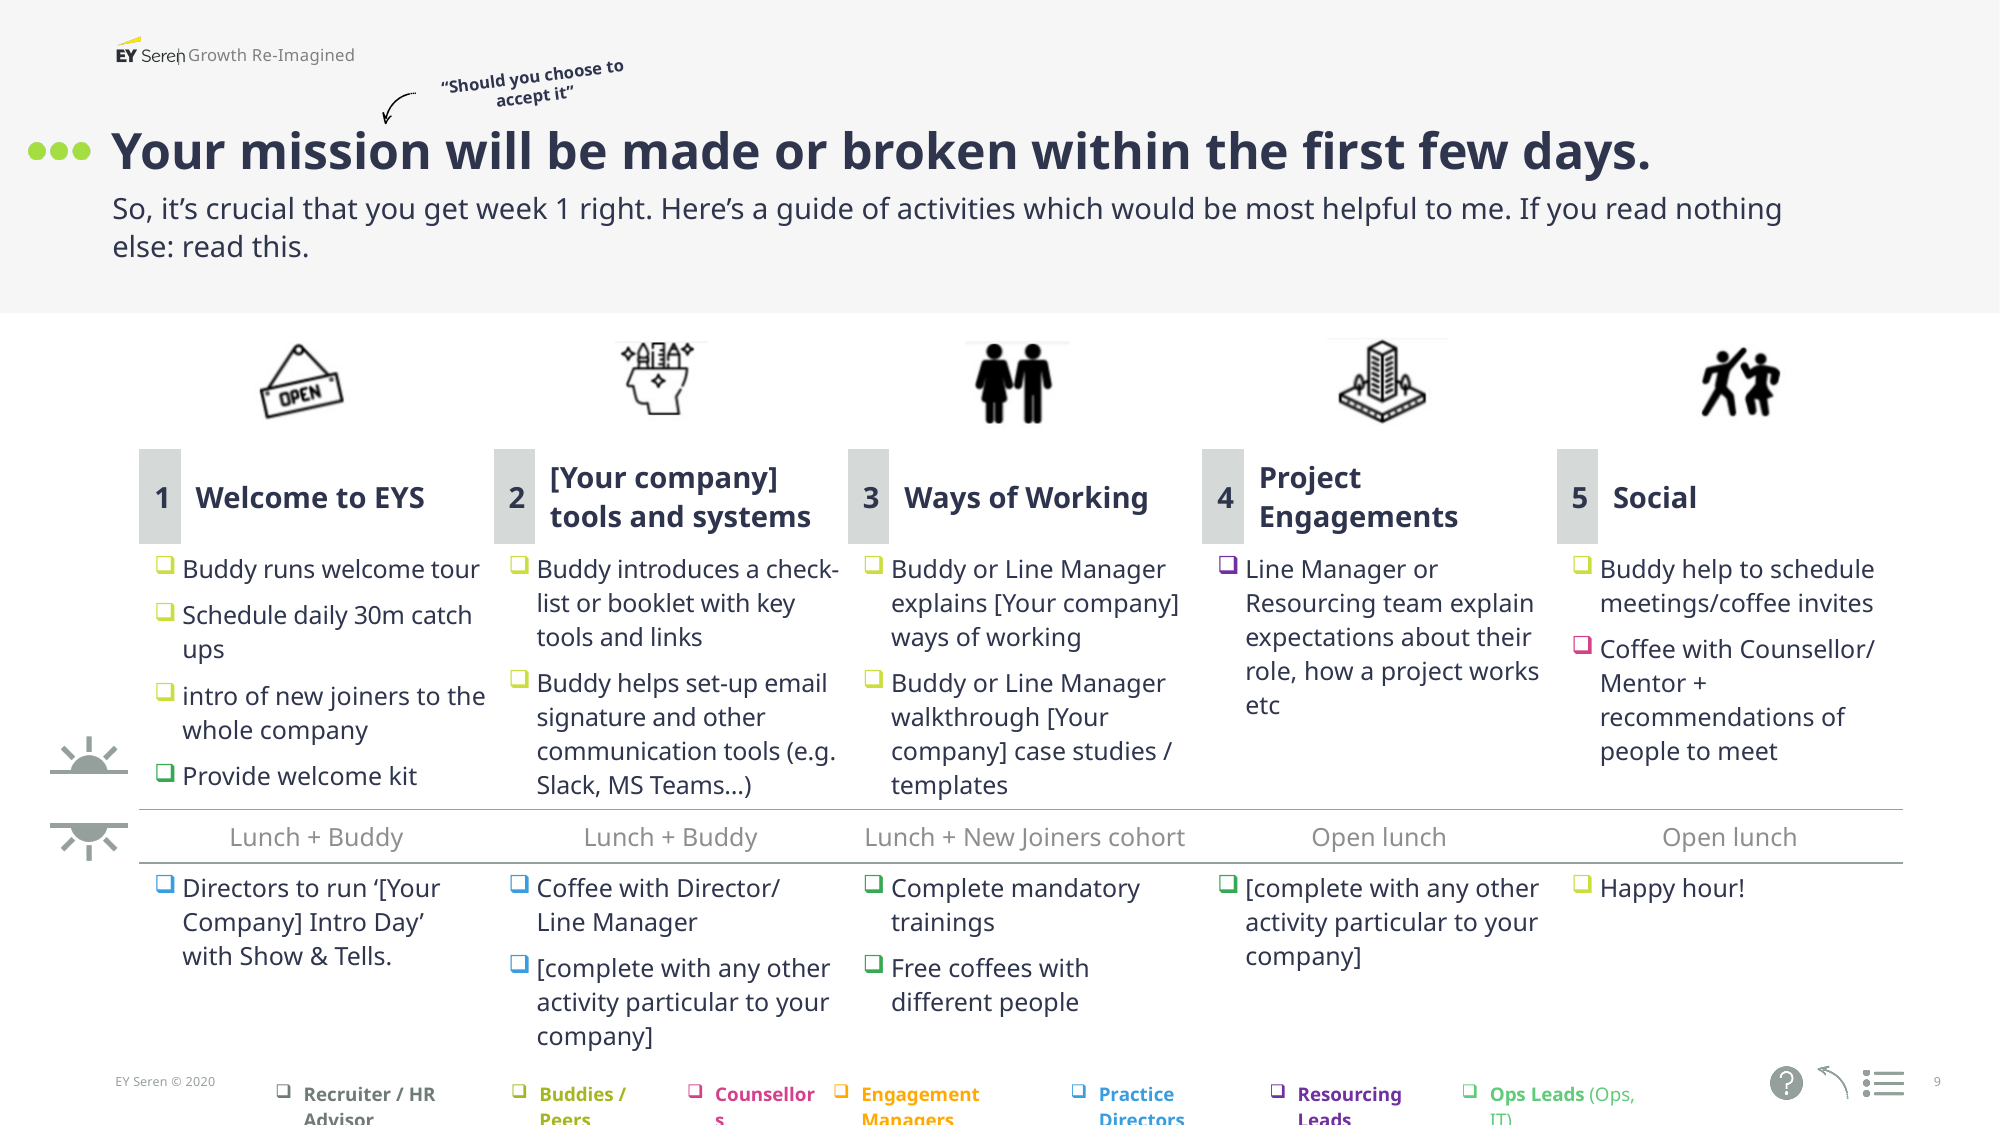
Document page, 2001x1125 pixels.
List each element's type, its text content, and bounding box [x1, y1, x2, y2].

table_header Counsellors [680, 1074, 826, 1125]
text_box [380, 58, 669, 127]
table_cell Buddy or Line Manager explains [Your company] ways of working Buddy or Line Manager walkthrough [Your company] case studies / templates [849, 544, 1201, 809]
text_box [48, 825, 130, 864]
picture [965, 341, 1070, 431]
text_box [48, 733, 130, 772]
table_cell Happy hour! [1558, 864, 1903, 1061]
table_cell Lunch + New Joiners cohort [849, 810, 1201, 862]
table_cell Directors to run ‘[Your Company] Intro Day’ with Show & Tells. [139, 864, 493, 1061]
picture [1814, 1063, 1854, 1103]
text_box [1861, 1067, 1904, 1100]
table_header Engagement Managers [826, 1074, 1063, 1125]
picture [1766, 1062, 1807, 1104]
table_header 1 [139, 449, 181, 544]
table_header 5 [1557, 449, 1598, 544]
table_header Ops Leads (Ops, IT) [1454, 1074, 1662, 1125]
table_header 2 [494, 449, 535, 544]
table_header Recruiter / HR Advisor [268, 1074, 504, 1125]
table_cell Buddy help to schedule meetings/coffee invites Coffee with Counsellor/ Mentor + recommendations of people to meet [1558, 544, 1903, 809]
table_header Practice Directors [1063, 1074, 1262, 1125]
table_cell Buddy introduces a check-list or booklet with key tools and links Buddy helps set-up email signature and other communication tools (e.g. Slack, MS Teams…) [494, 544, 847, 809]
picture [615, 341, 708, 424]
table_cell Open lunch [1558, 810, 1903, 862]
picture [1327, 338, 1448, 426]
picture [1689, 344, 1789, 428]
table_header Resourcing Leads [1262, 1074, 1454, 1125]
table_header [Your company] tools and systems [535, 449, 848, 544]
table_header 3 [848, 449, 889, 544]
table_cell [complete with any other activity particular to your company] [1203, 864, 1556, 1061]
table_header Buddies / Peers [504, 1074, 680, 1125]
picture [253, 341, 359, 428]
table_cell Buddy runs welcome tour Schedule daily 30m catch ups intro of new joiners to the whole company Provide welcome kit [139, 544, 493, 809]
picture [107, 30, 194, 70]
table_cell Open lunch [1203, 810, 1556, 862]
table_cell Coffee with Director/ Line Manager [complete with any other activity particular to your company] [494, 864, 847, 1061]
table_header Welcome to EYS [181, 449, 494, 544]
title Your mission will be made or broken within the first few days. [111, 119, 1883, 256]
slide_number 8 [1911, 1070, 1941, 1096]
table_cell Complete mandatory trainings Free coffees with different people [849, 864, 1201, 1061]
table_cell Line Manager or Resourcing team explain expectations about their role, how a project works etc [1203, 544, 1556, 809]
table_header Project Engagements [1244, 449, 1557, 544]
list So, it’s crucial that you get week 1 right. Here’s a guide of activities which would be most helpful to me. If you read nothing else: read this. [112, 186, 1845, 256]
table_header 4 [1202, 449, 1244, 544]
table_cell Lunch + Buddy [139, 810, 493, 862]
table_header Ways of Working [889, 449, 1202, 544]
table_header Social [1598, 449, 1903, 544]
picture [27, 142, 91, 160]
table_cell Lunch + Buddy [494, 810, 847, 862]
